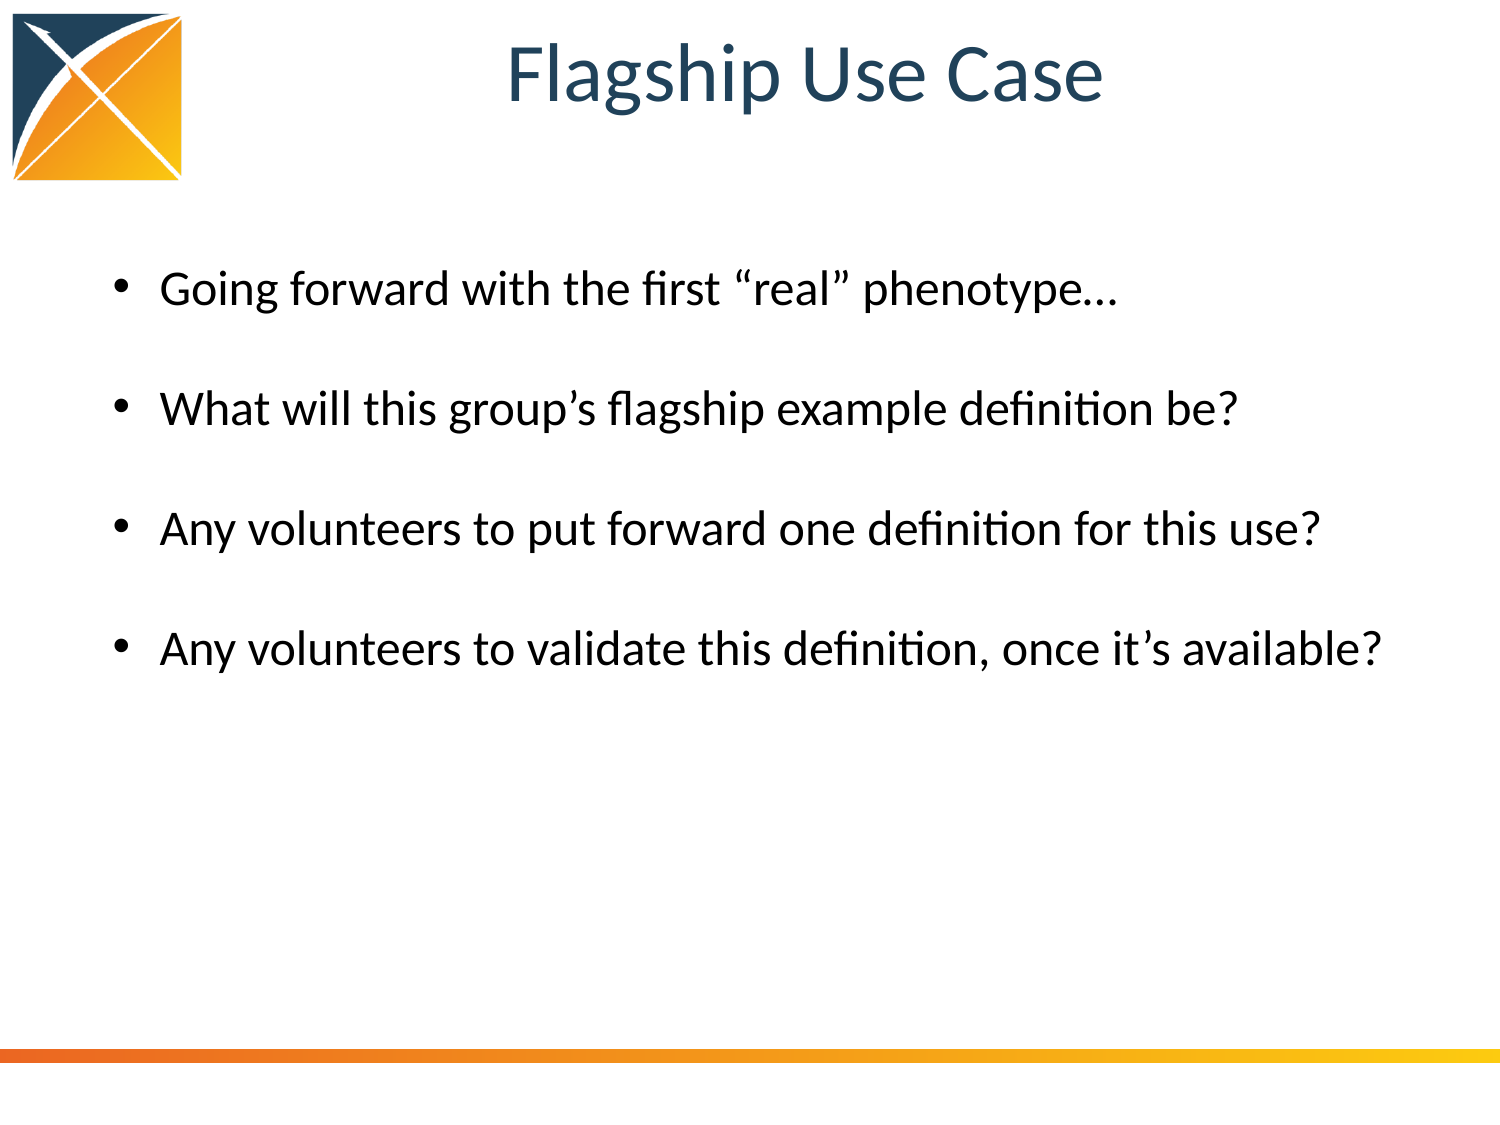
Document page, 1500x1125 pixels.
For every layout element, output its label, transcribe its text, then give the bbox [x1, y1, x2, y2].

picture [0, 0, 206, 200]
text_box Going forward with the first “real” phenotype… What will this group’s flagship example definition be? Any volunteers to put forward one definition for this use? Any volunteers to validate this definition, once it’s available? [97, 247, 1425, 683]
title Flagship Use Case [187, 0, 1425, 137]
